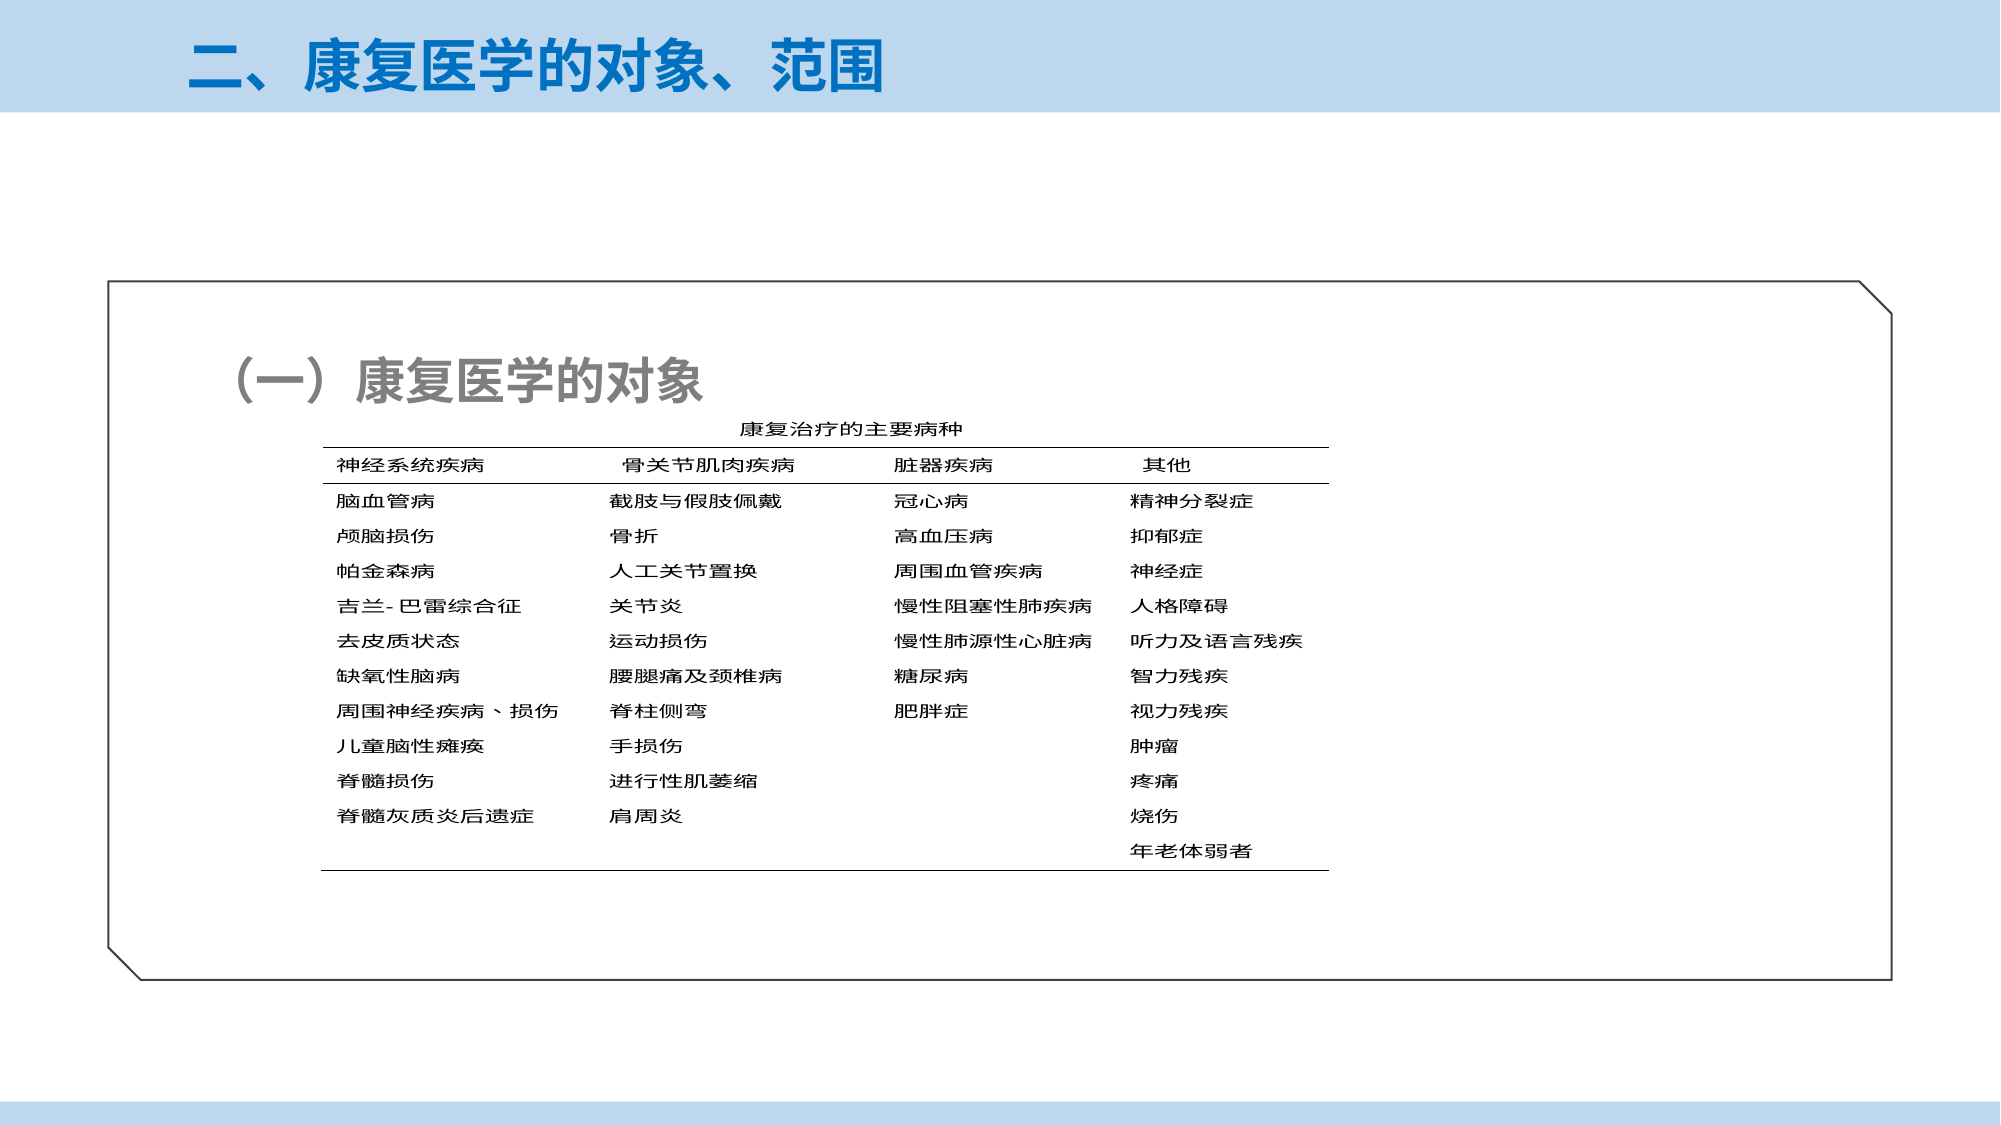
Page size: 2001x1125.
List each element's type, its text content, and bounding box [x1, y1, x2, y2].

picture [321, 412, 1338, 894]
text_box [107, 280, 1893, 981]
text_box （一）康复医学的对象 [167, 312, 1799, 518]
text_box 二、康复医学的对象、范围 [108, 21, 964, 247]
